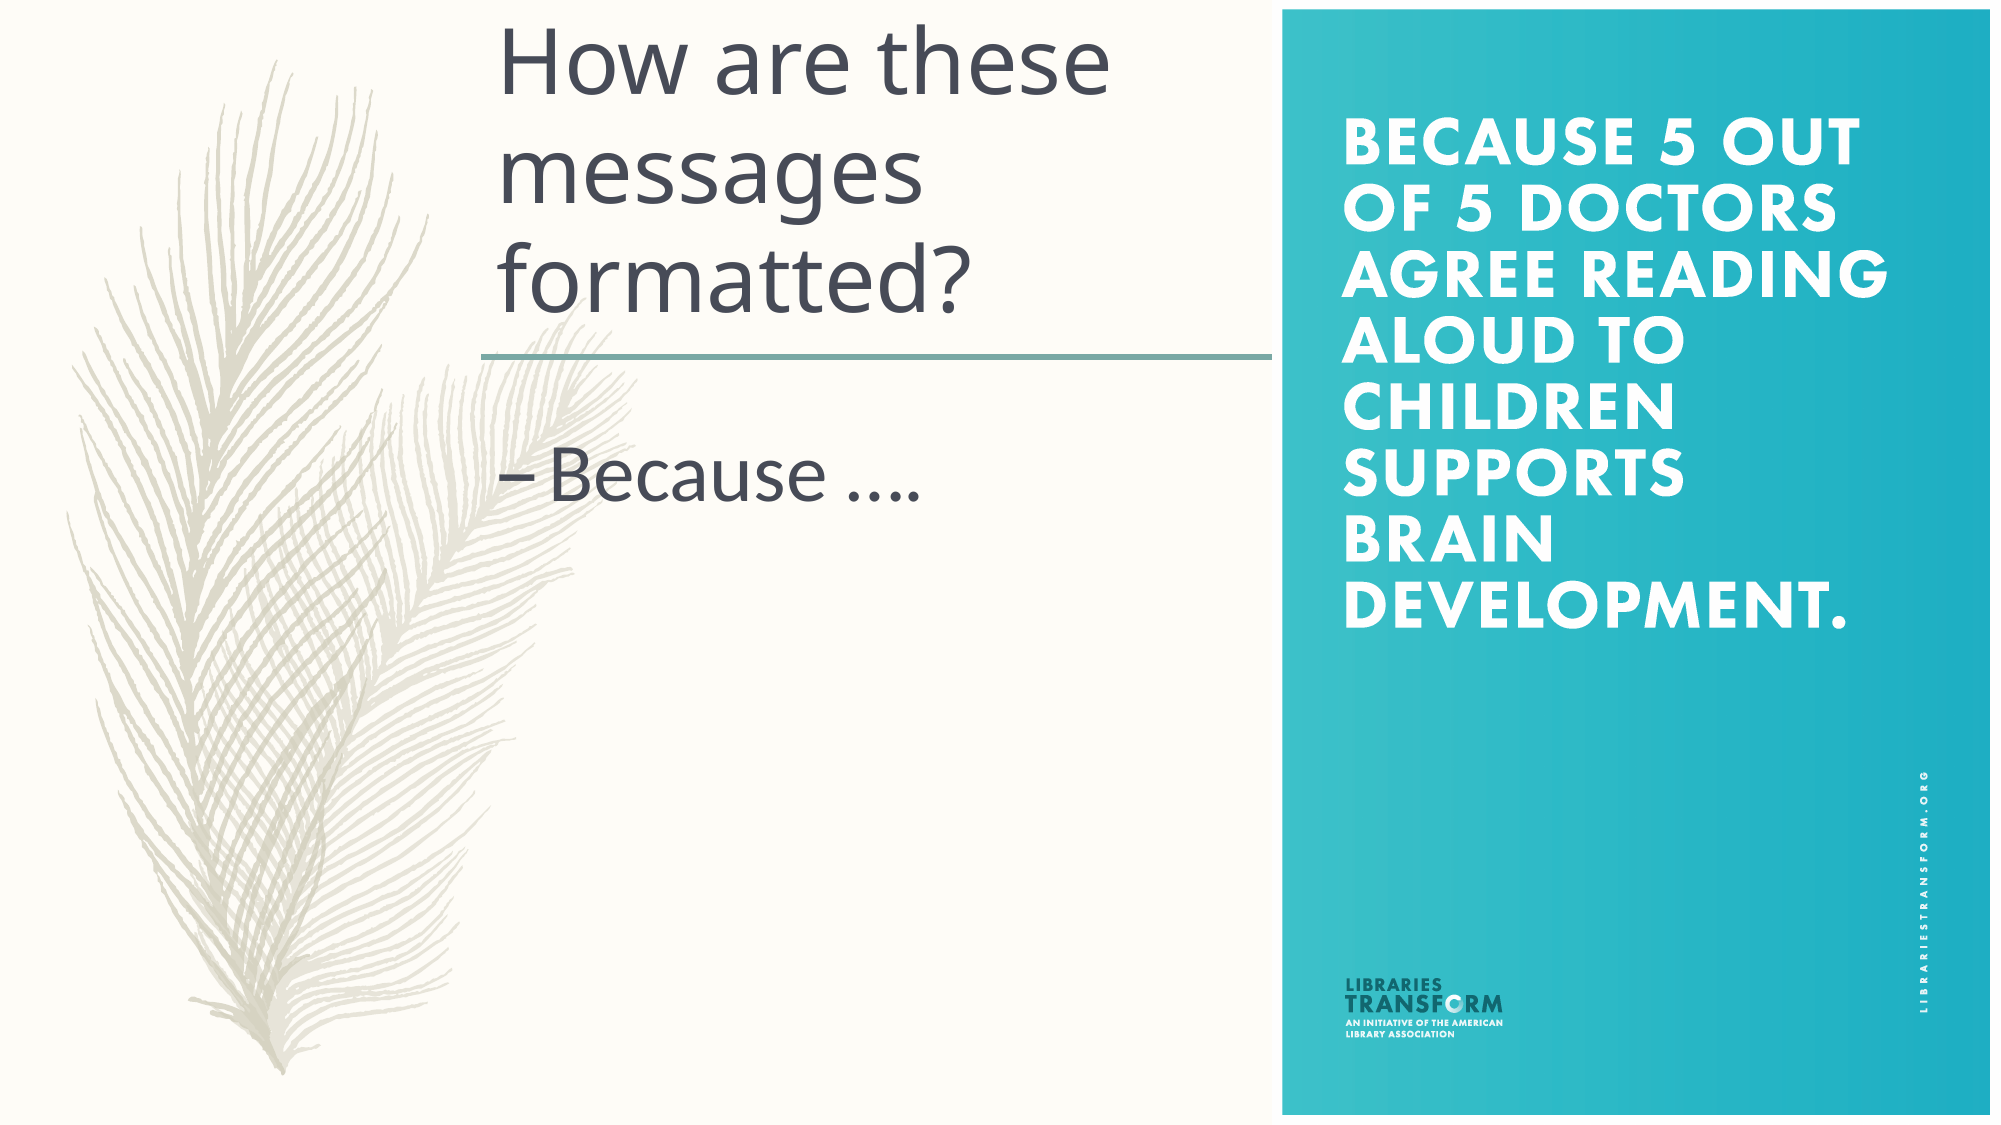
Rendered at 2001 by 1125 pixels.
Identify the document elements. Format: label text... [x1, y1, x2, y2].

picture [1271, 0, 2000, 1125]
title How are these messages formatted? [481, 0, 1271, 350]
list Because …. [481, 399, 1271, 999]
